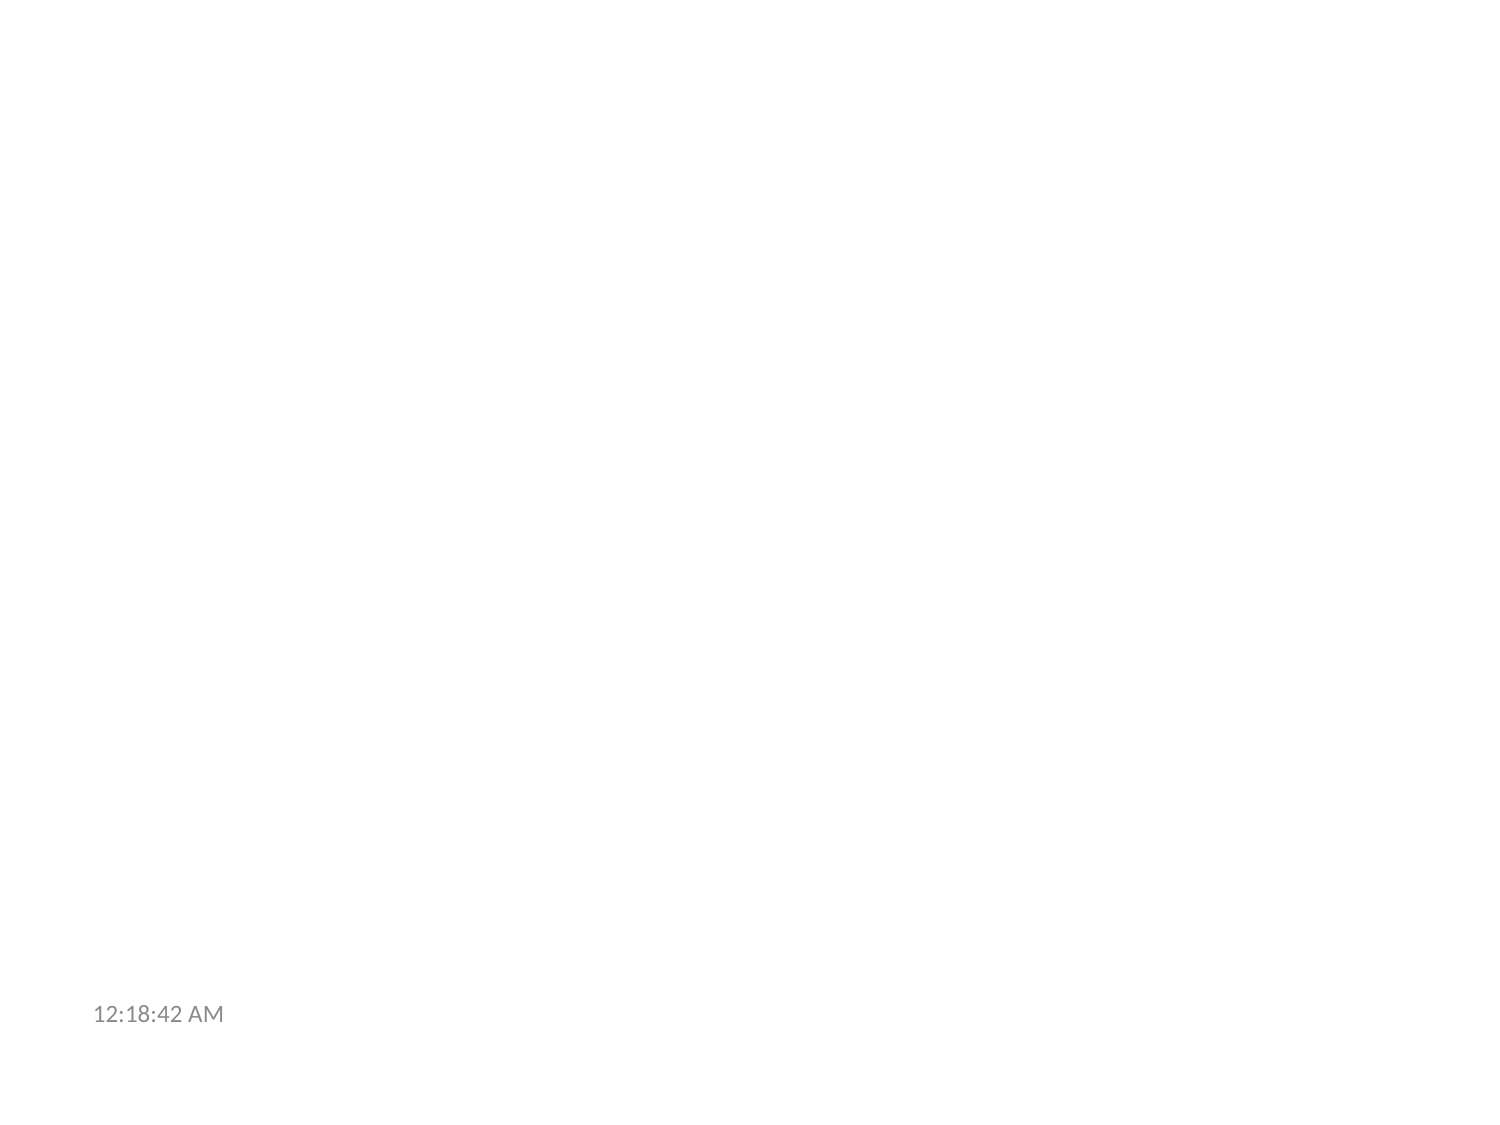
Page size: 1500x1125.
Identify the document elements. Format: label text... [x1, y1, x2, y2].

text_box 3:35:09 PM [77, 982, 428, 1043]
